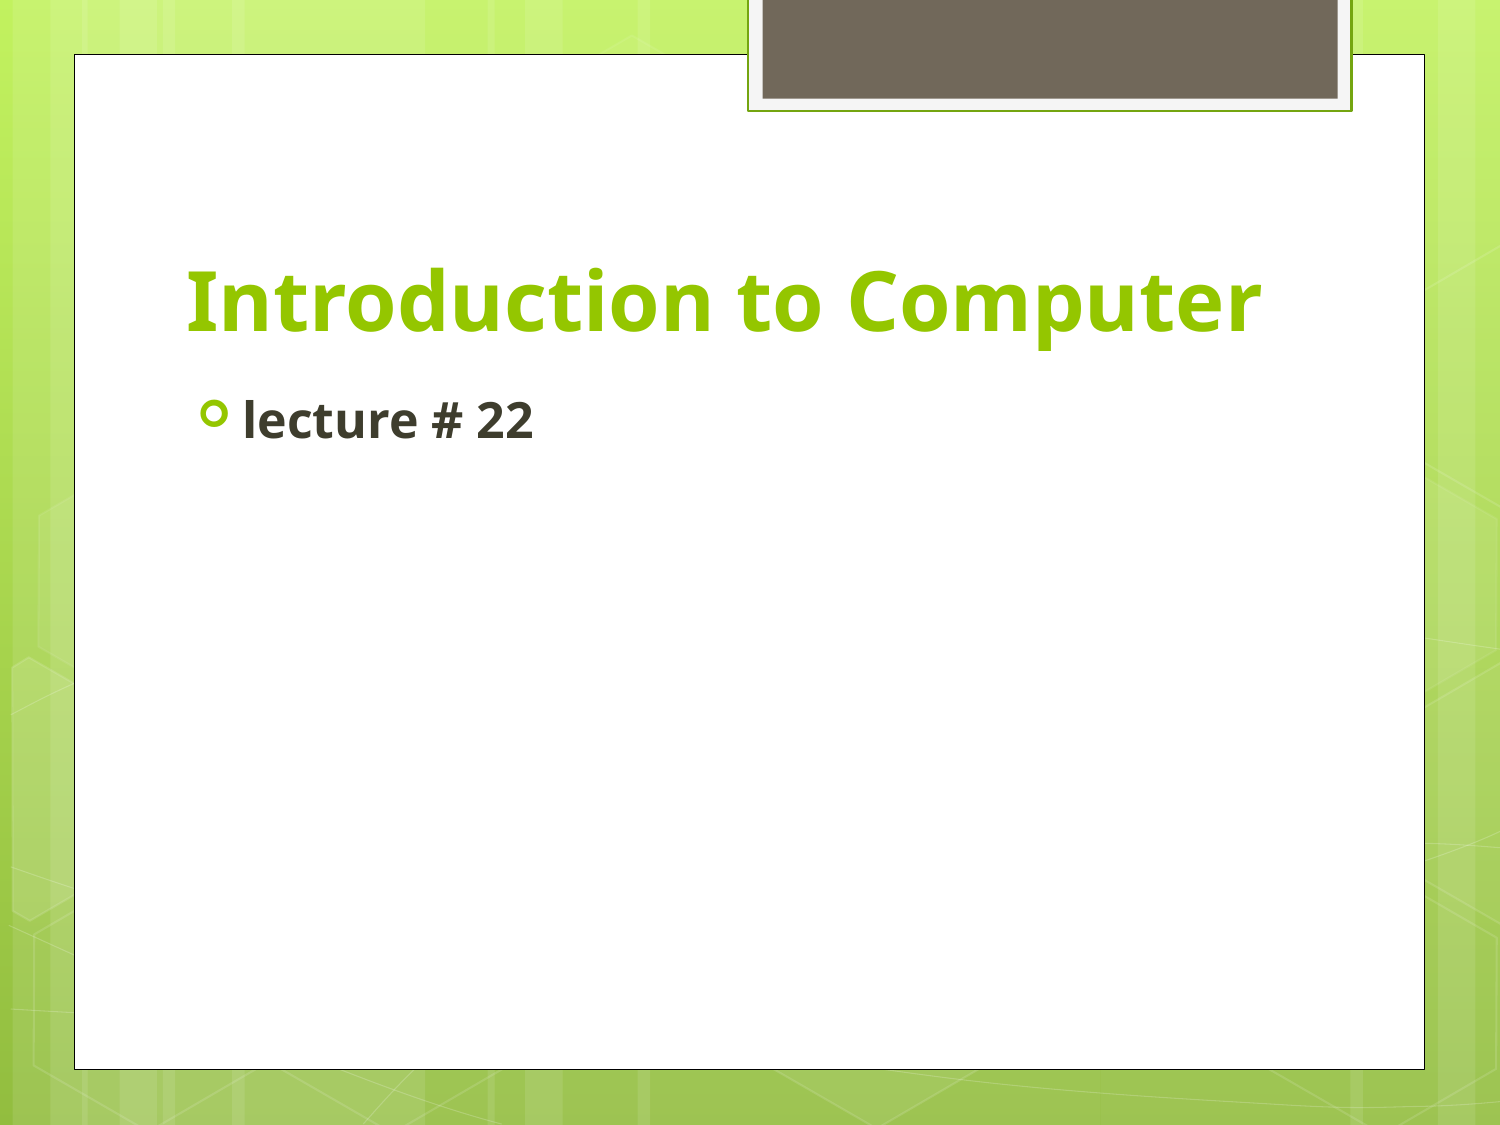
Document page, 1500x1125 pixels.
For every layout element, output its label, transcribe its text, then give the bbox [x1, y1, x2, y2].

list lecture # 22 [171, 381, 1283, 957]
title Introduction to Computer [171, 168, 1324, 357]
